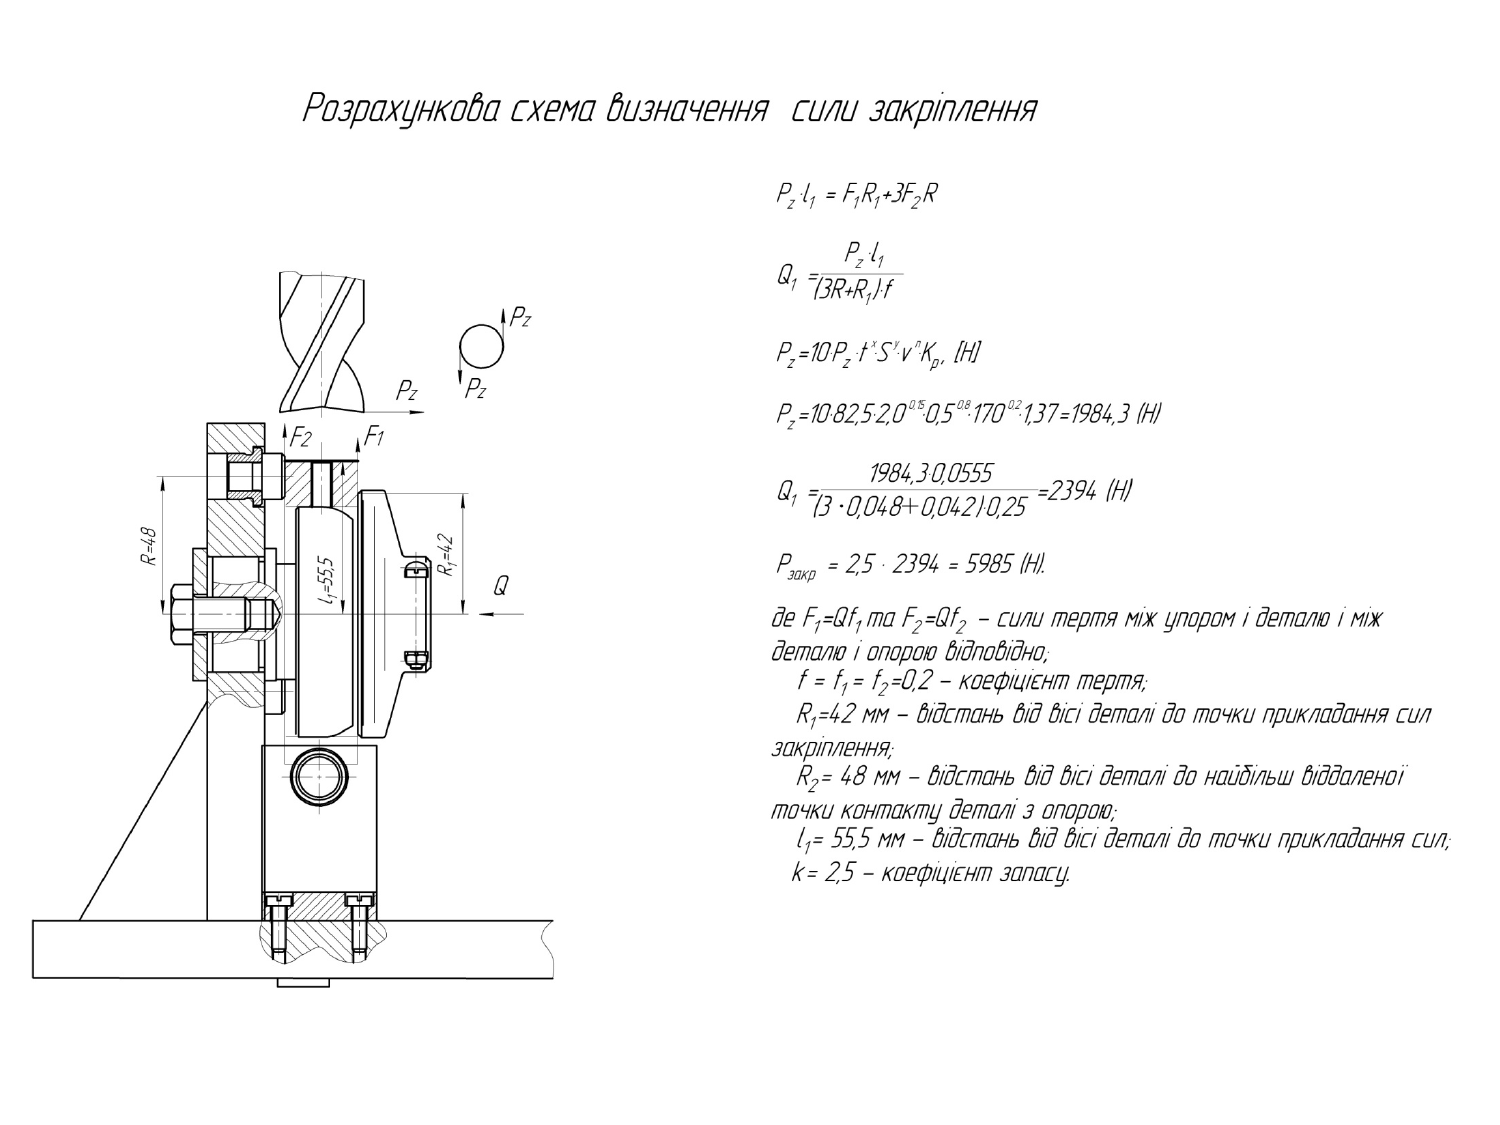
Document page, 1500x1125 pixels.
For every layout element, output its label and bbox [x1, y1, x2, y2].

list [31, 87, 1459, 988]
